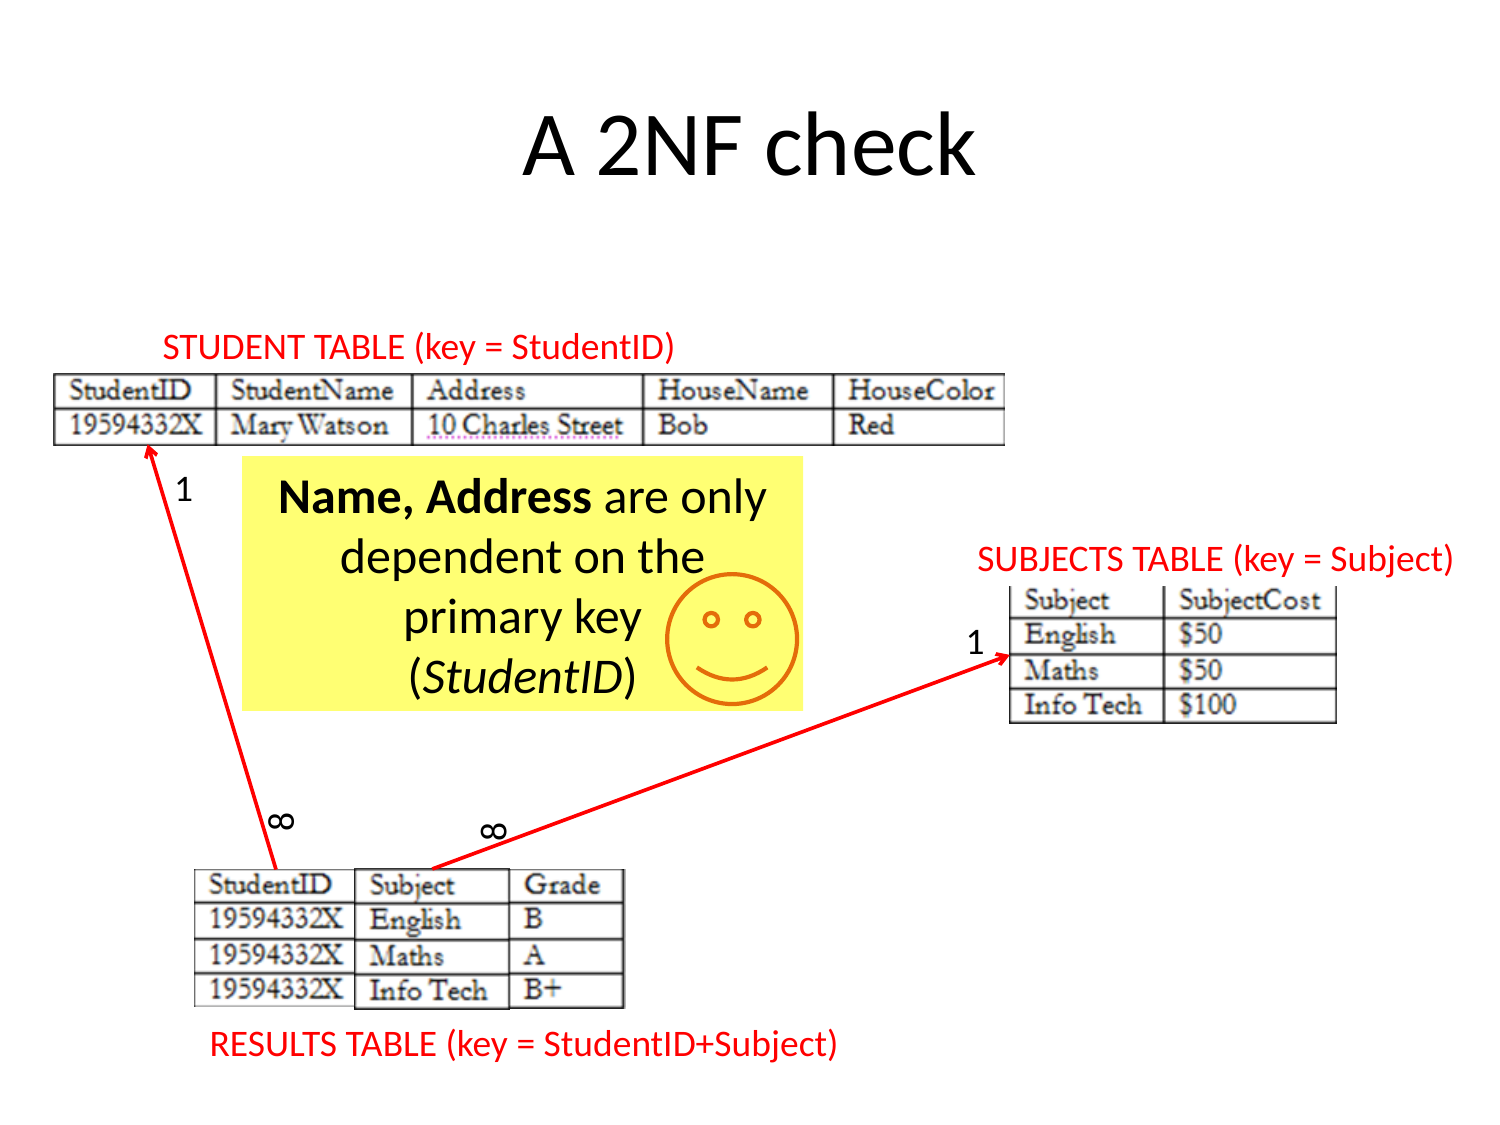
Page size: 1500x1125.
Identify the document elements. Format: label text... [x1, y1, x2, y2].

text_box Name, Address are only dependent on the primary key (StudentID) [242, 456, 804, 711]
text_box 8 [248, 787, 309, 847]
picture [52, 373, 1005, 446]
text_box SUBJECTS TABLE (key = Subject) [962, 527, 1500, 587]
picture [194, 868, 613, 1010]
text_box STUDENT TABLE (key = StudentID) [147, 314, 904, 371]
text_box RESULTS TABLE (key = StudentID+Subject) [194, 1011, 951, 1072]
text_box 8 [461, 797, 522, 857]
picture [1009, 585, 1337, 724]
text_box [0, 592, 425, 722]
text_box 1 [950, 609, 1004, 670]
text_box 1 [159, 456, 219, 516]
title A 2NF check [75, 45, 1425, 233]
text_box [613, 472, 829, 1051]
